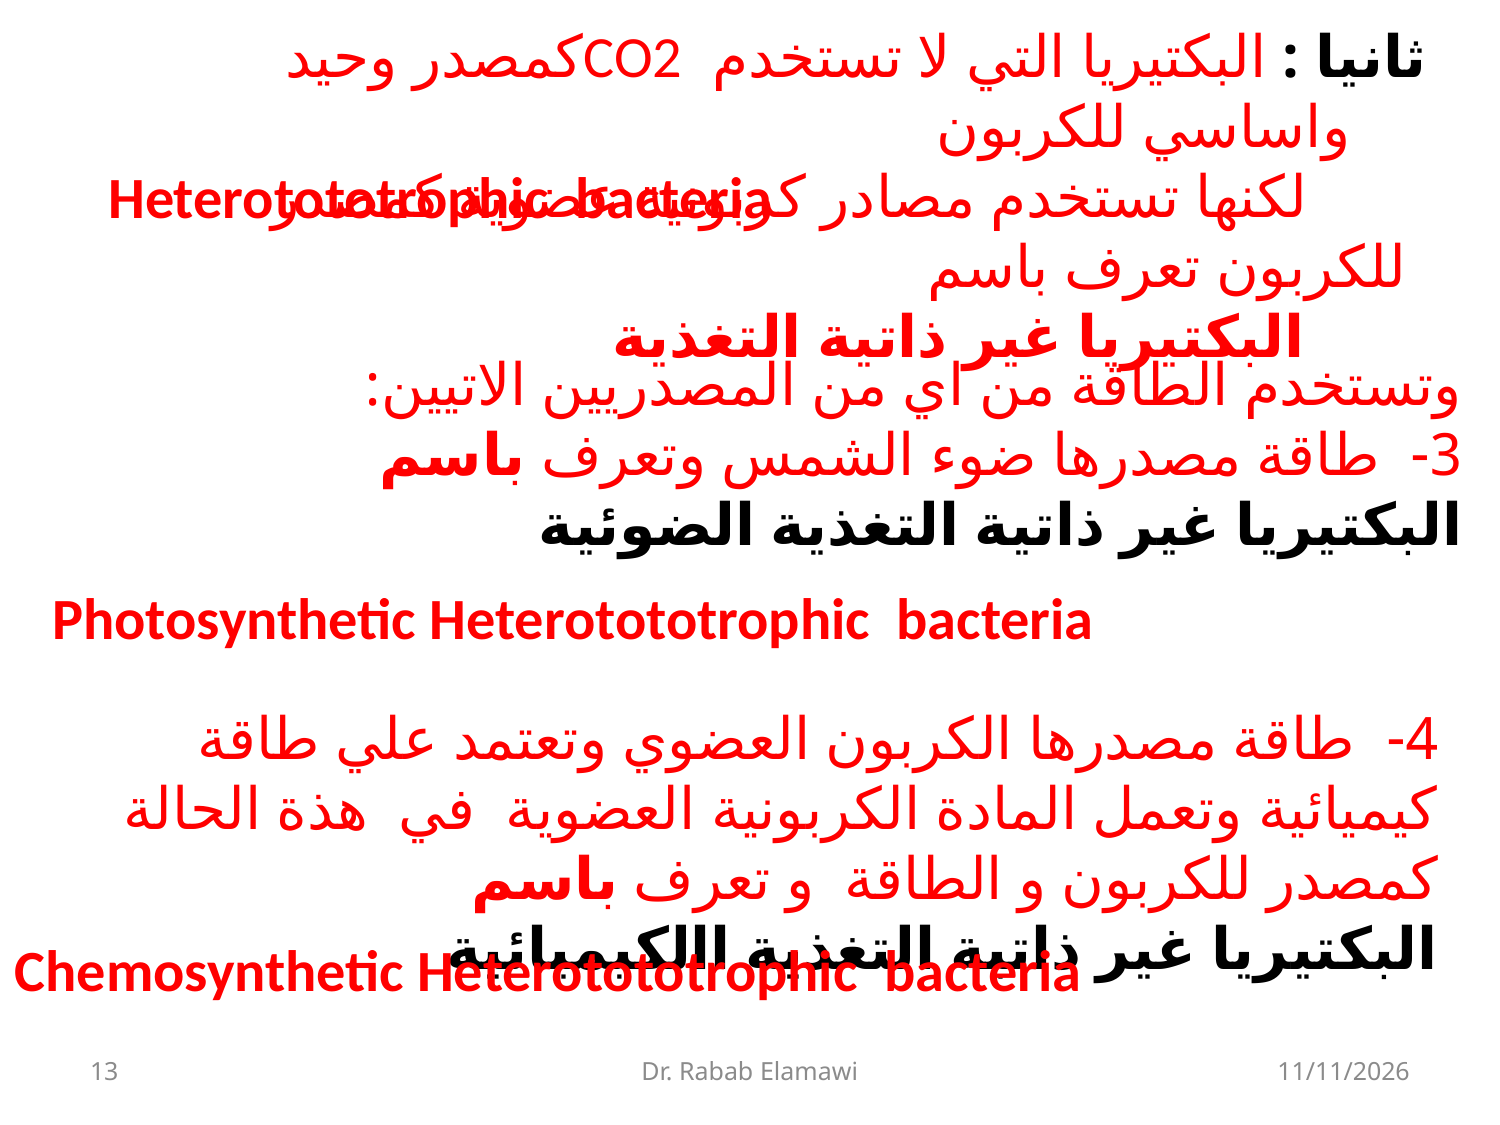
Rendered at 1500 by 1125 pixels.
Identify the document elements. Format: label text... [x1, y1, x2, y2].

text_box Chemosynthetic Heterotototrophic bacteria [0, 925, 1170, 1011]
slide_number 13 [75, 1042, 425, 1103]
text_box وتستخدم الطاقة من اي من المصدريين الاتيين: 3- طاقة مصدرها ضوء الشمس وتعرف باسم البكتيريا غير ذاتية التغذية الضوئية [349, 339, 1478, 565]
text_box Heterotototrophic bacteria [93, 152, 903, 238]
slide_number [1074, 1042, 1425, 1103]
text_box 4- طاقة مصدرها الكربون العضوي وتعتمد علي طاقة كيميائية وتعمل المادة الكربونية العضوية في هذة الحالة كمصدر للكربون و الطاقة و تعرف باسم البكتيريا غير ذاتية التغذية االكيميائية [11, 693, 1453, 989]
text_box Photosynthetic Heterotototrophic bacteria [37, 574, 1207, 659]
text_box ثانيا : البكتيريا التي لا تستخدم CO2كمصدر وحيد واساسي للكربون لكنها تستخدم مصادر كربونية عضوية كمصدر للكربون تعرف باسم البكتيريا غير ذاتية التغذية [58, 11, 1442, 377]
footer Dr. Rabab Elamawi [512, 1042, 988, 1103]
